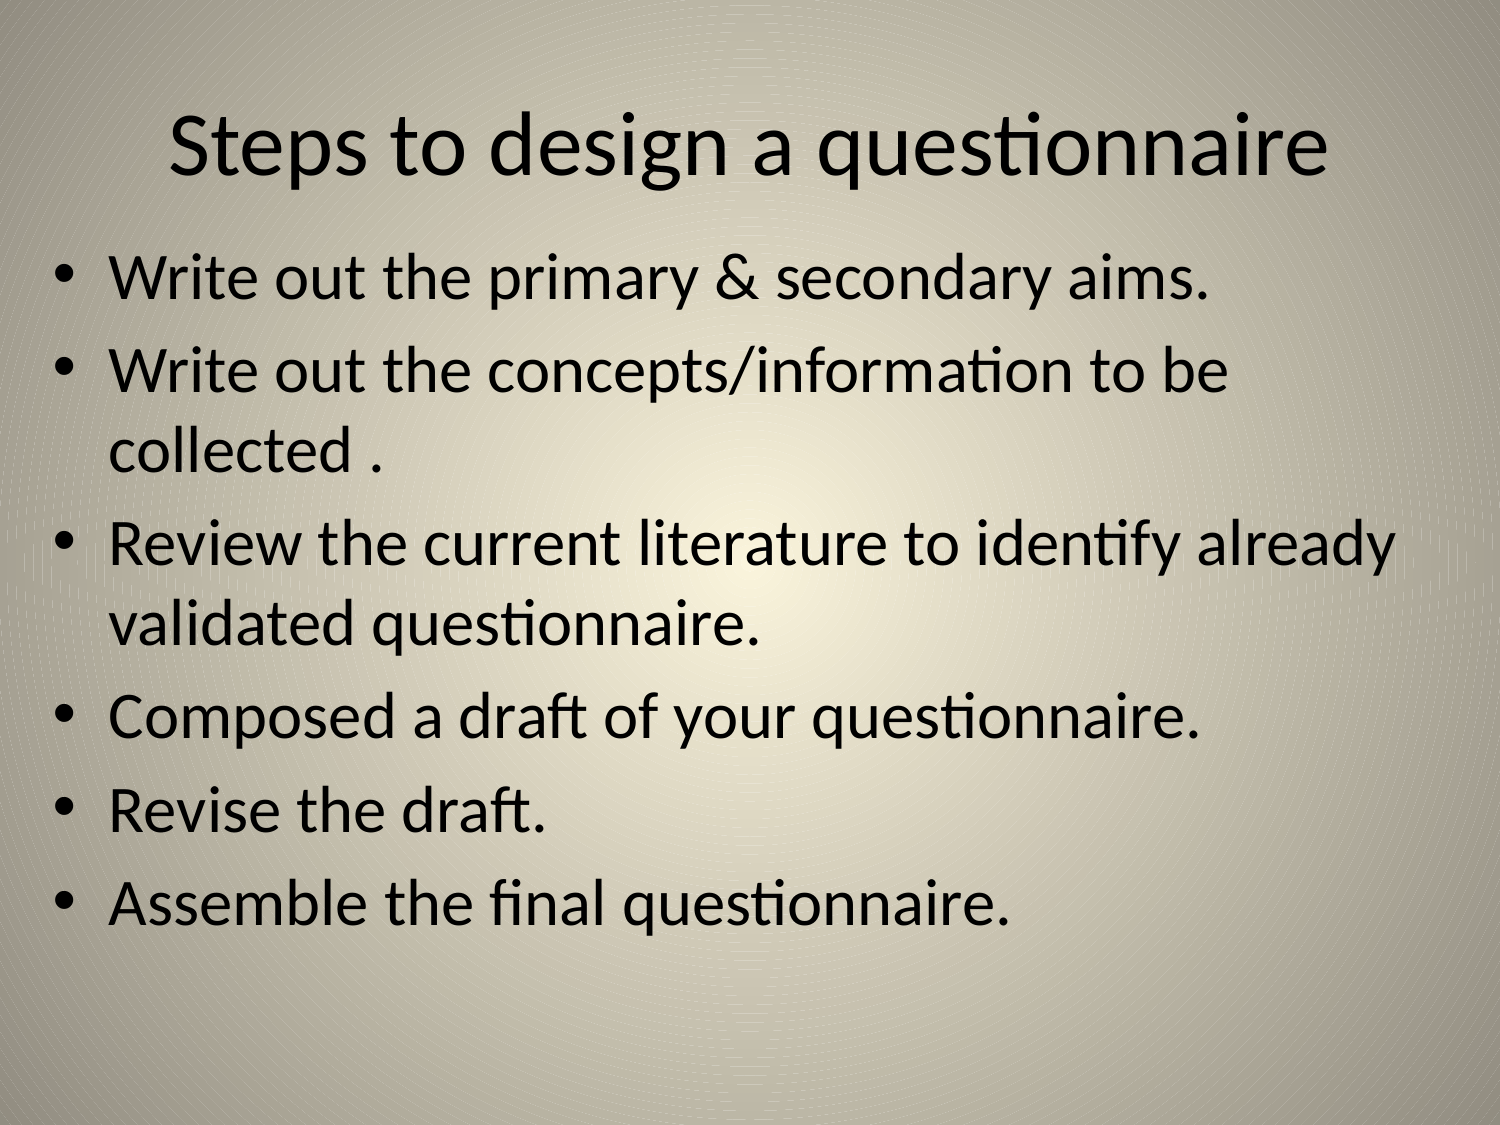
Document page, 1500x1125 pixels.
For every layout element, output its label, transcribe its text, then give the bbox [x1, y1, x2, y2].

title Steps to design a questionnaire [75, 45, 1425, 224]
list Write out the primary & secondary aims. Write out the concepts/information to be collected . Review the current literature to identify already validated questionnaire. Composed a draft of your questionnaire. Revise the draft. Assemble the final questionnaire. [37, 224, 1438, 1075]
